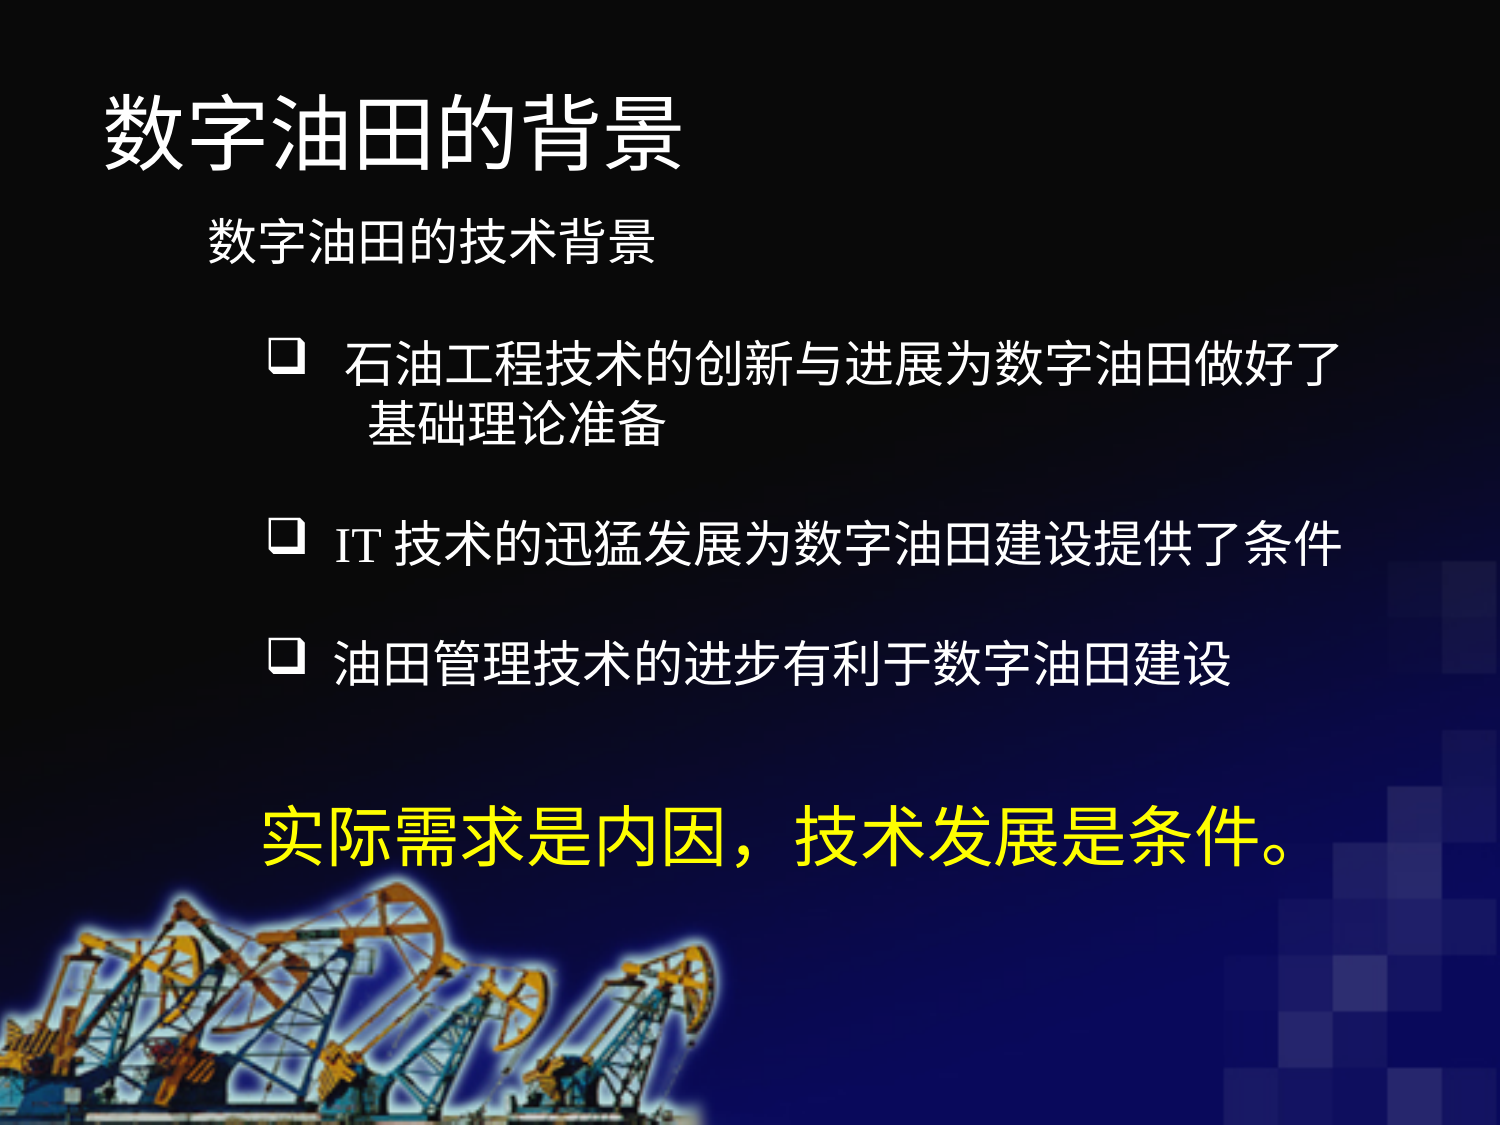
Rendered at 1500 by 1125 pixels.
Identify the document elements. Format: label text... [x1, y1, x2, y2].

text_box 实际需求是内因，技术发展是条件。 [199, 787, 1388, 883]
text_box 石油工程技术的创新与进展为数字油田做好了 基础理论准备 IT技术的迅猛发展为数字油田建设提供了条件 油田管理技术的进步有利于数字油田建设 [249, 324, 1450, 700]
text_box 数字油田的背景 [87, 73, 701, 189]
text_box 数字油田的技术背景 [193, 203, 688, 279]
picture [0, 0, 1500, 1125]
